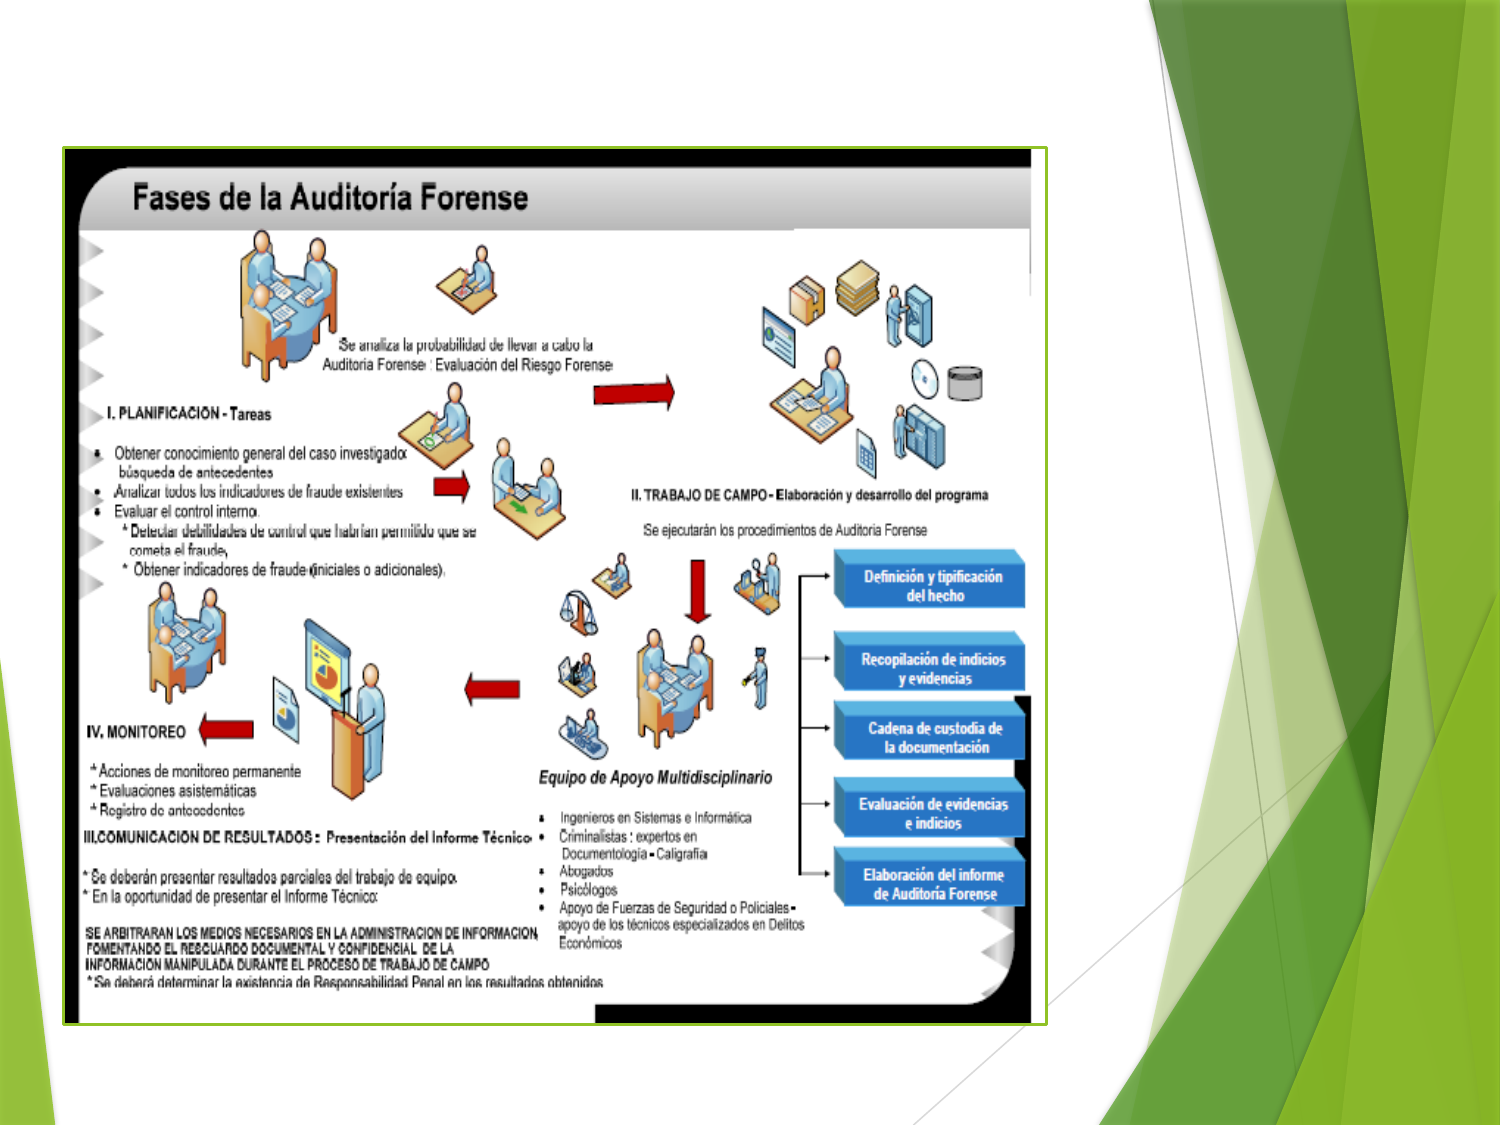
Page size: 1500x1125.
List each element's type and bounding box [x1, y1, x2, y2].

list [64, 148, 1046, 1024]
